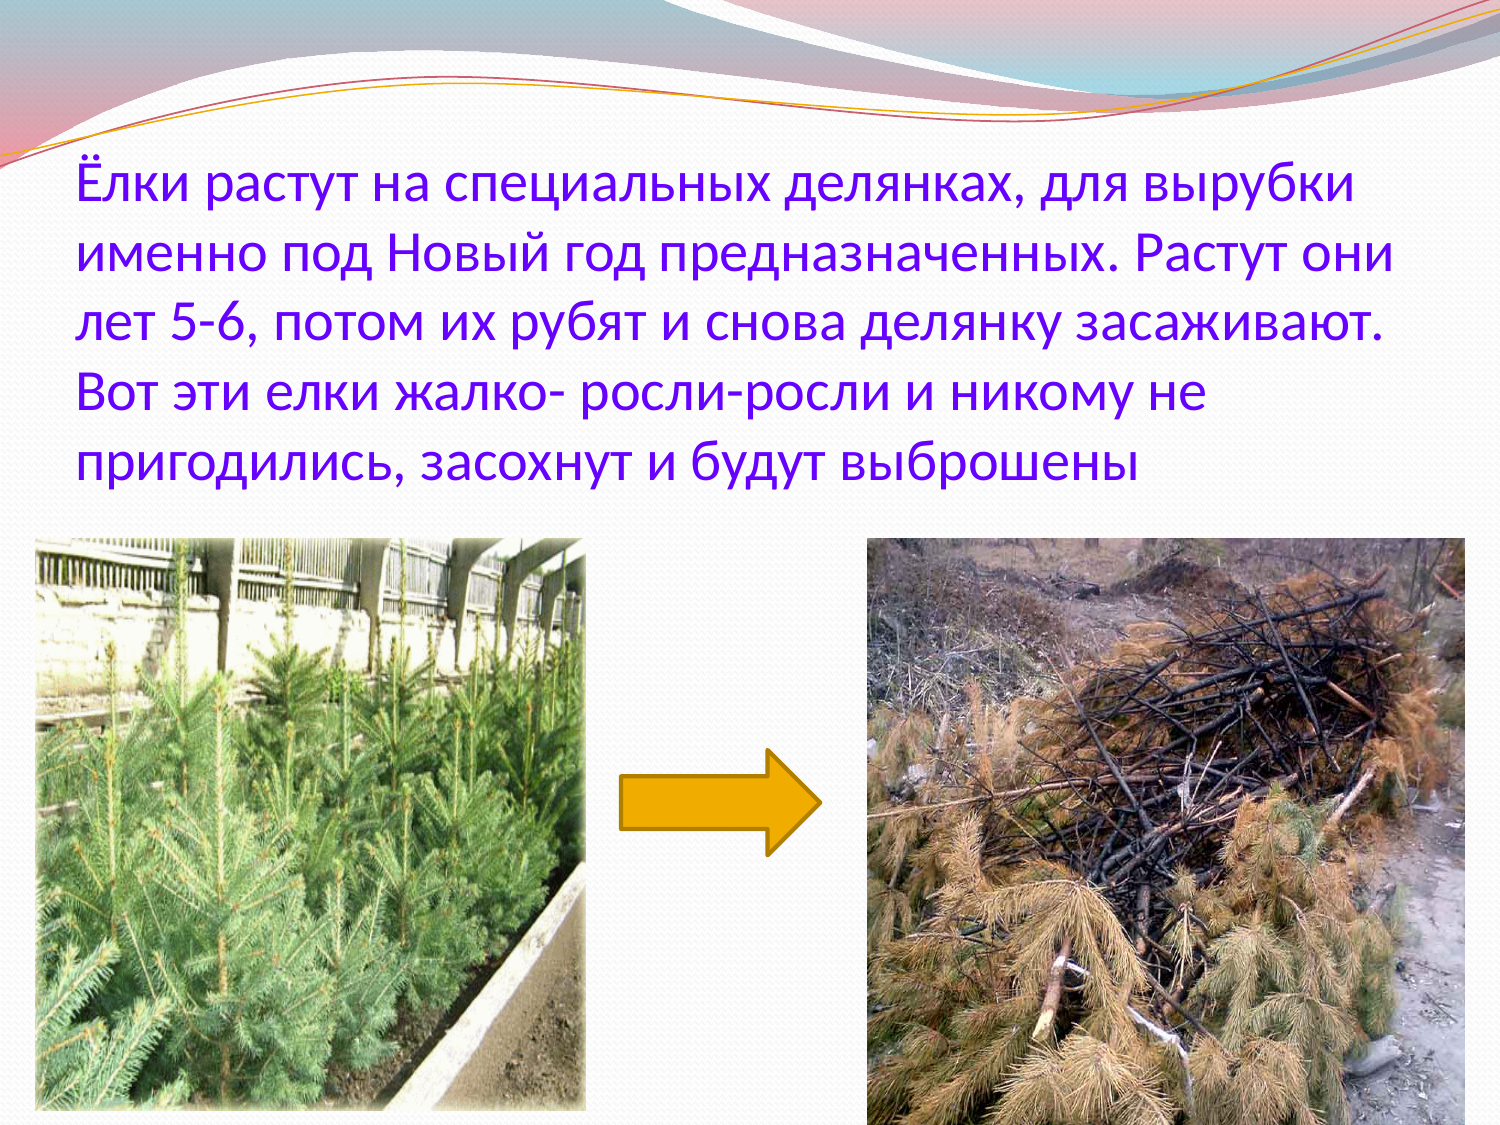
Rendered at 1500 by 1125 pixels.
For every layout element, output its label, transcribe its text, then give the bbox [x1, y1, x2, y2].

picture [866, 538, 1465, 1125]
text_box [618, 748, 823, 858]
list [75, 317, 1425, 1038]
picture [34, 538, 587, 1111]
title Ёлки растут на специальных делянках, для вырубки именно под Новый год предназначенных. Растут они лет 5-6, потом их рубят и снова делянку засаживают. Вот эти елки жалко- росли-росли и никому не пригодились, засохнут и будут выброшены [75, 115, 1425, 317]
